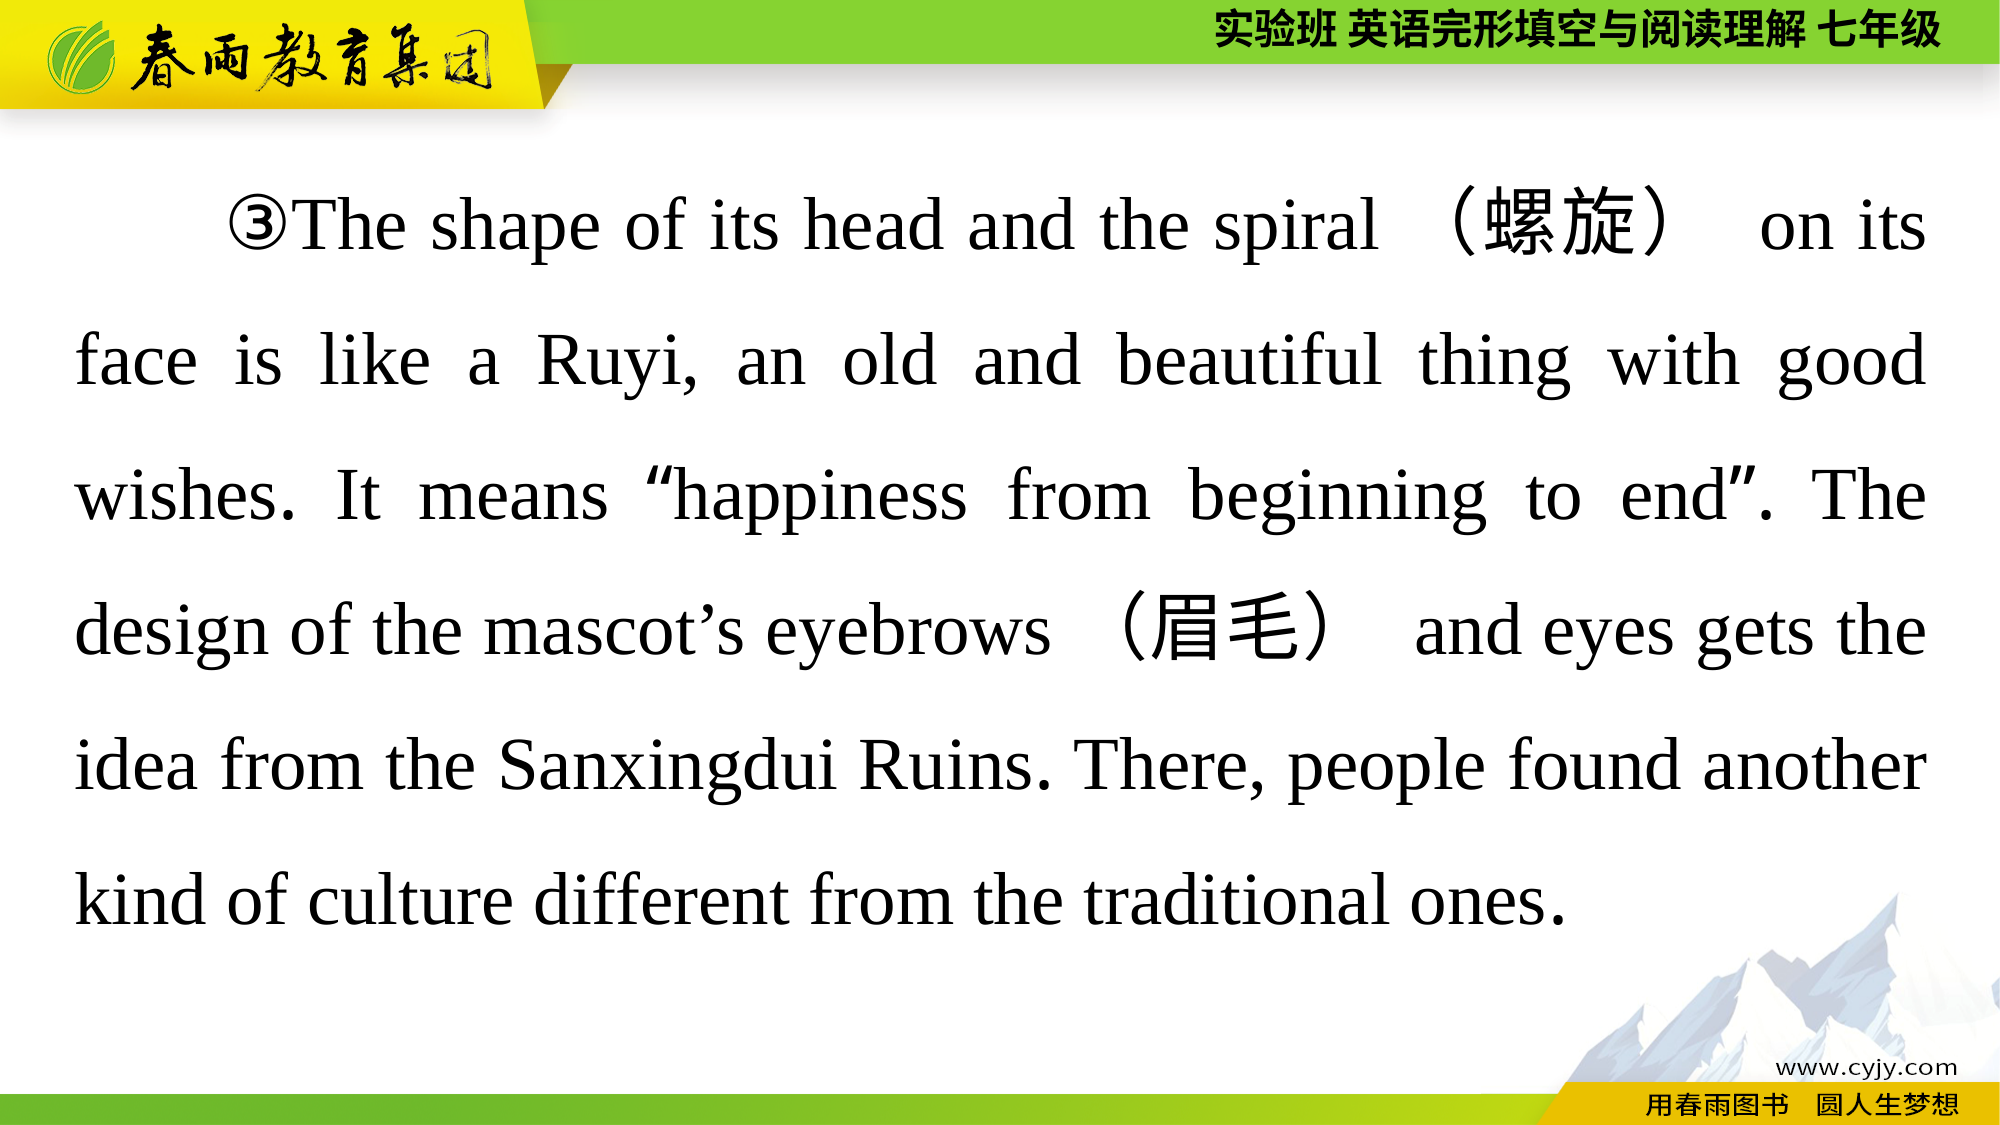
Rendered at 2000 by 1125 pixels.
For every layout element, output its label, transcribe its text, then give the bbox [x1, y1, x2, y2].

list ③The shape of its head and the spiral（螺旋） on its face is like a Ruyi, an old and beautiful thing with good wishes. It means “happiness from beginning to end”. The design of the mascot’s eyebrows（眉毛） and eyes gets the idea from the Sanxingdui Ruins. There, people found another kind of culture different from the traditional ones. [59, 122, 1944, 939]
picture [0, 0, 2000, 1125]
